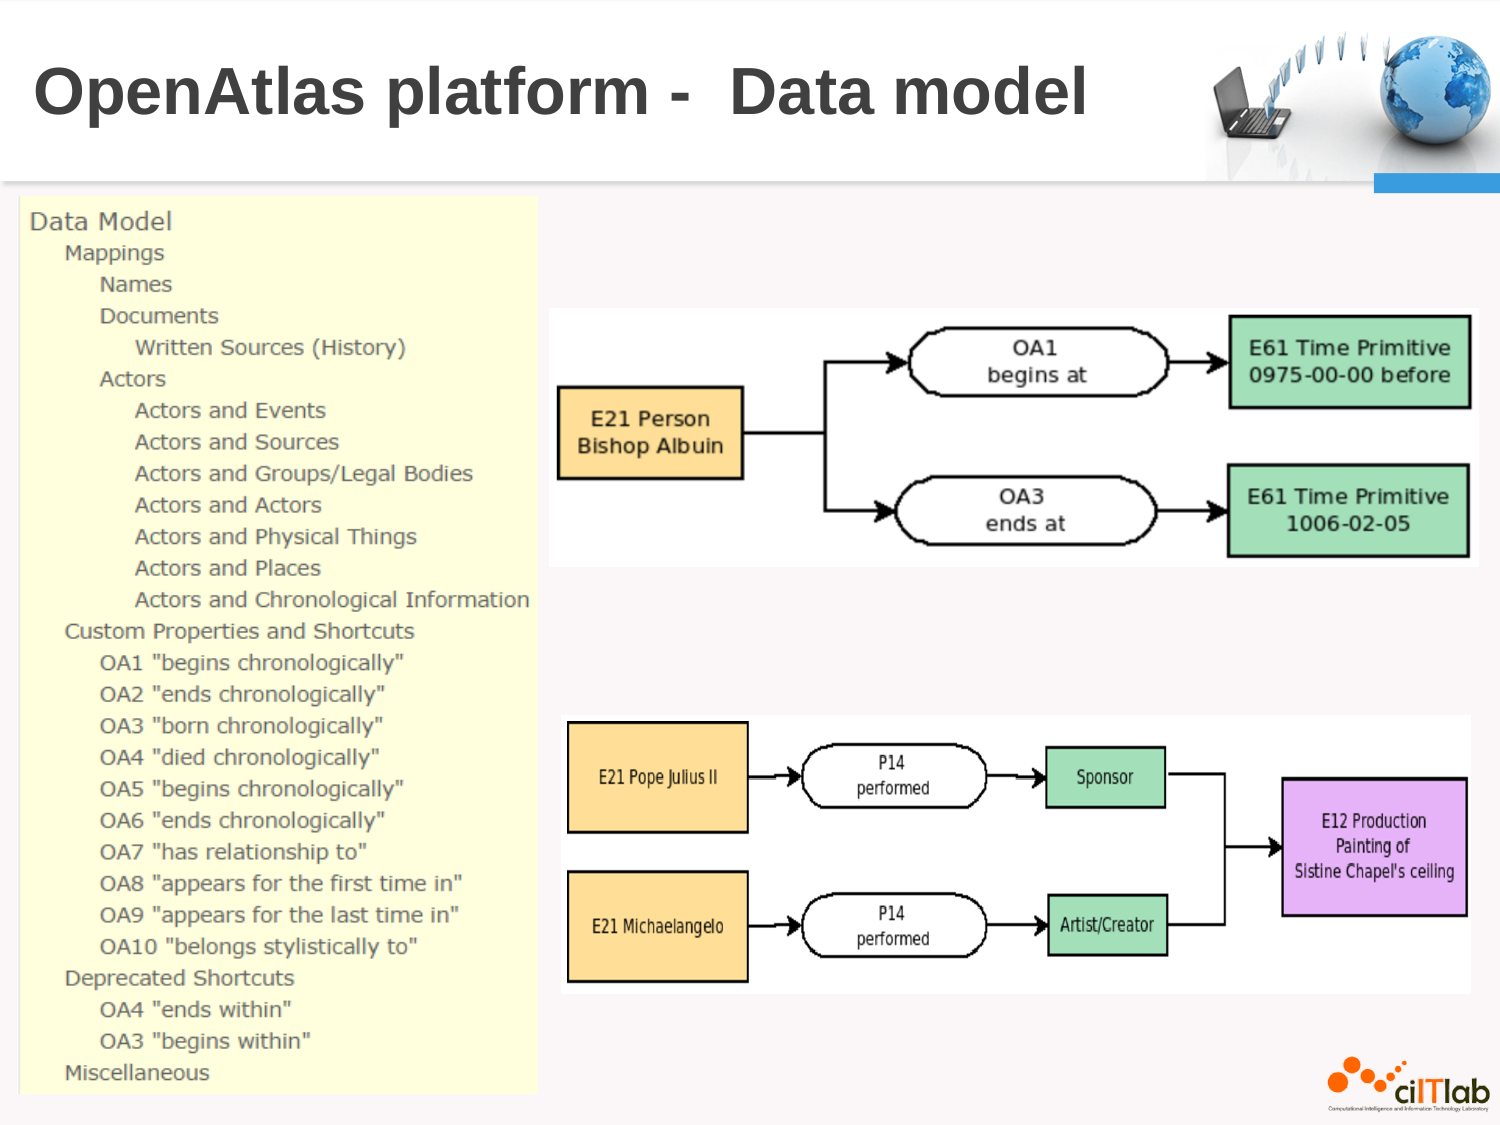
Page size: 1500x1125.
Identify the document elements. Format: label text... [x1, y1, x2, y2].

title OpenAtlas platform - Data model [0, 0, 1500, 176]
picture [0, 176, 1500, 1125]
